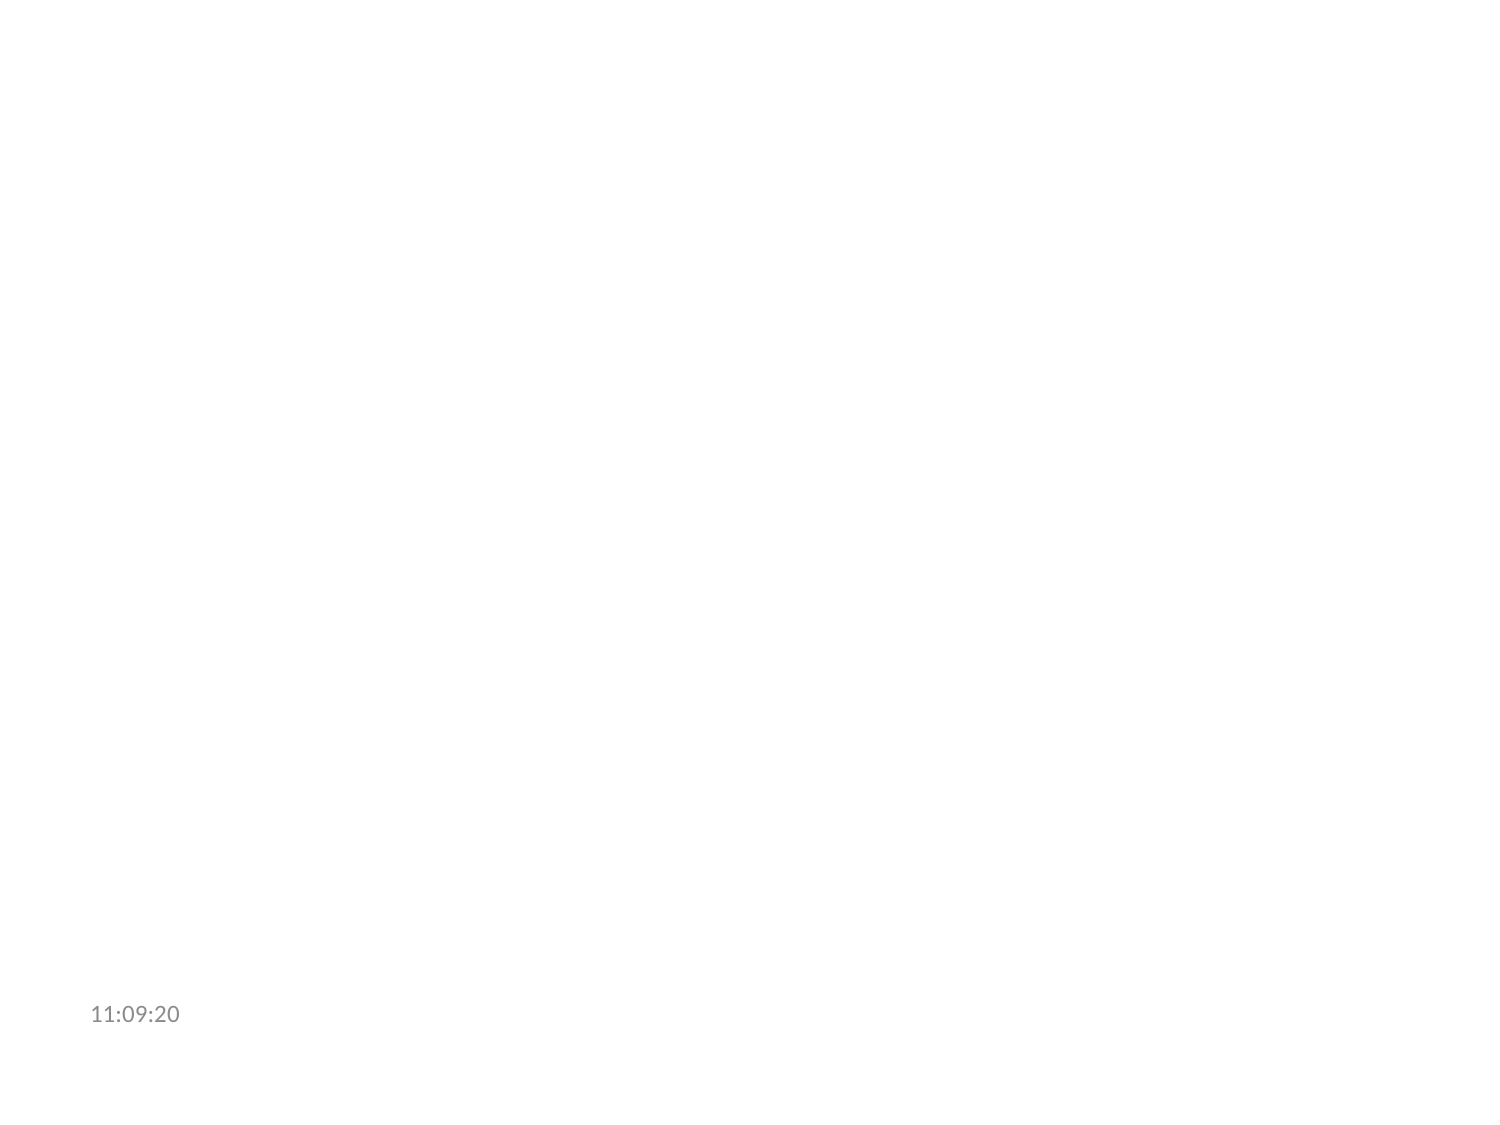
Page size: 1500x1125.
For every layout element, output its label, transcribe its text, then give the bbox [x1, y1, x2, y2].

text_box 15:35:09 [75, 982, 425, 1043]
